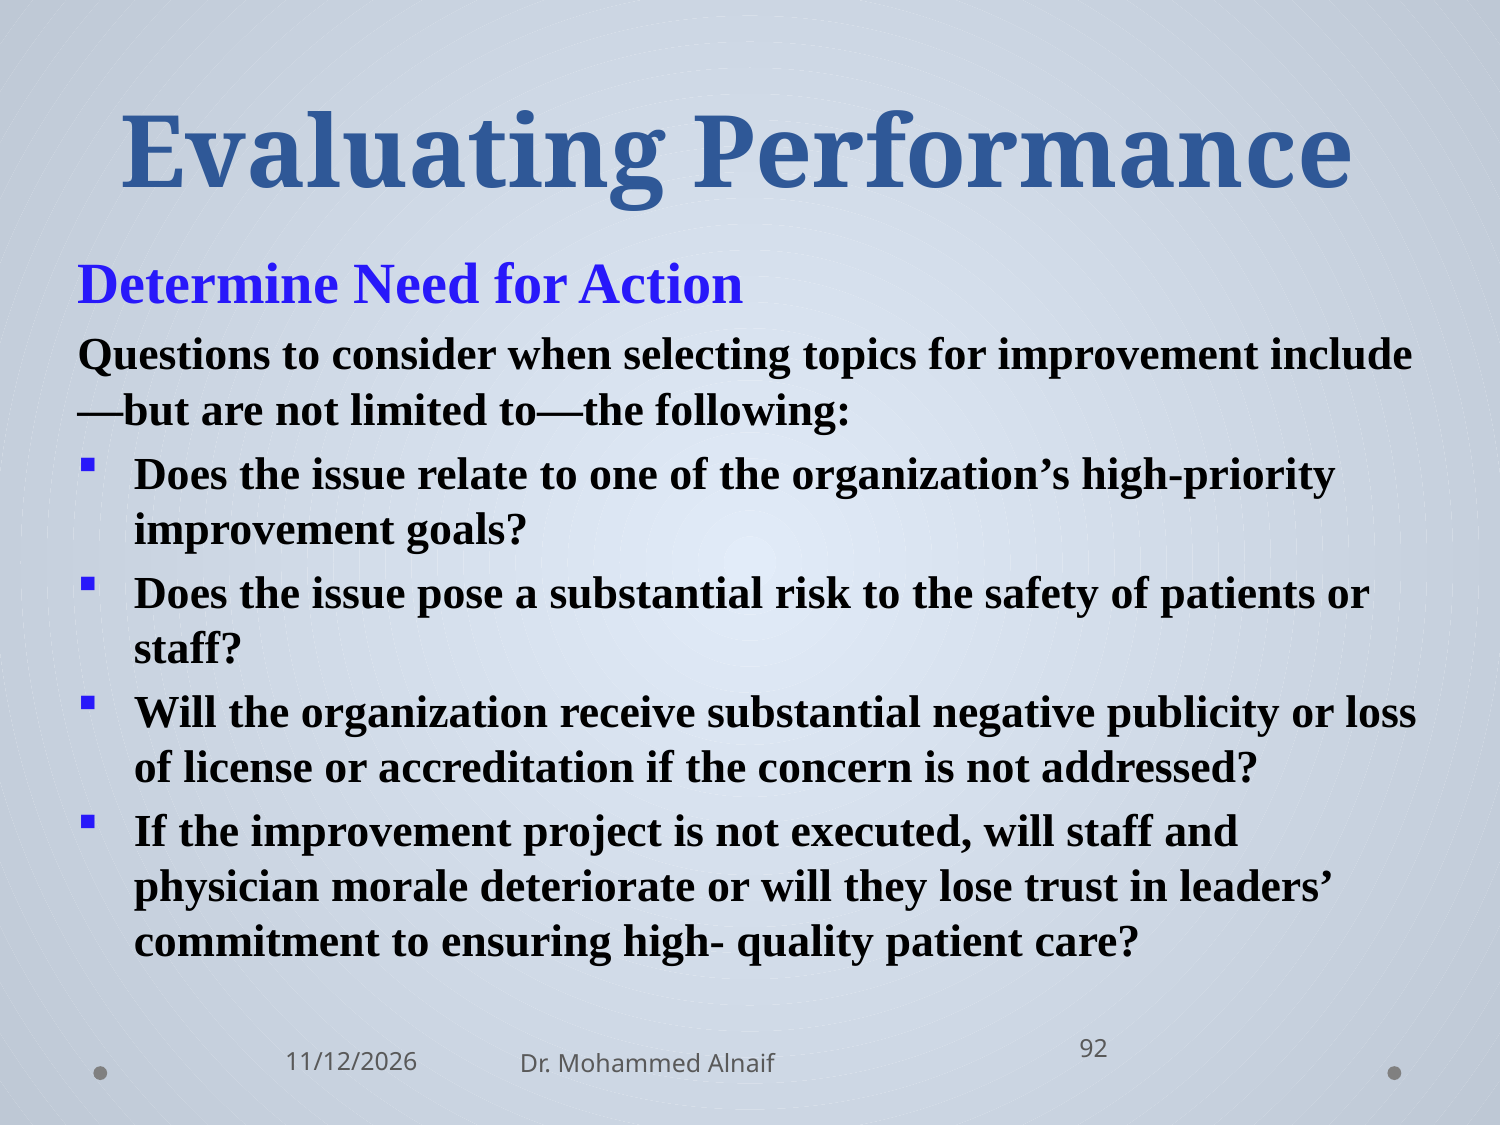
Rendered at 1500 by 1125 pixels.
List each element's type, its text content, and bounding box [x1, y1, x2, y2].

slide_number 92 [1074, 1012, 1425, 1088]
title Evaluating Performance [99, 50, 1376, 216]
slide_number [75, 1025, 425, 1100]
subtitle Determine Need for Action Questions to consider when selecting topics for improvement include—but are not limited to—the following: Does the issue relate to one of the organization’s high-priority improvement goals? Does the issue pose a substantial risk to the safety of patients or staff? Will the organization receive substantial negative publicity or loss of license or accreditation if the concern is not addressed? If the improvement project is not executed, will staff and physician morale deteriorate or will they lose trust in leaders’ commitment to ensuring high- quality patient care? [62, 237, 1450, 1013]
footer Dr. Mohammed Alnaif [512, 1025, 988, 1100]
